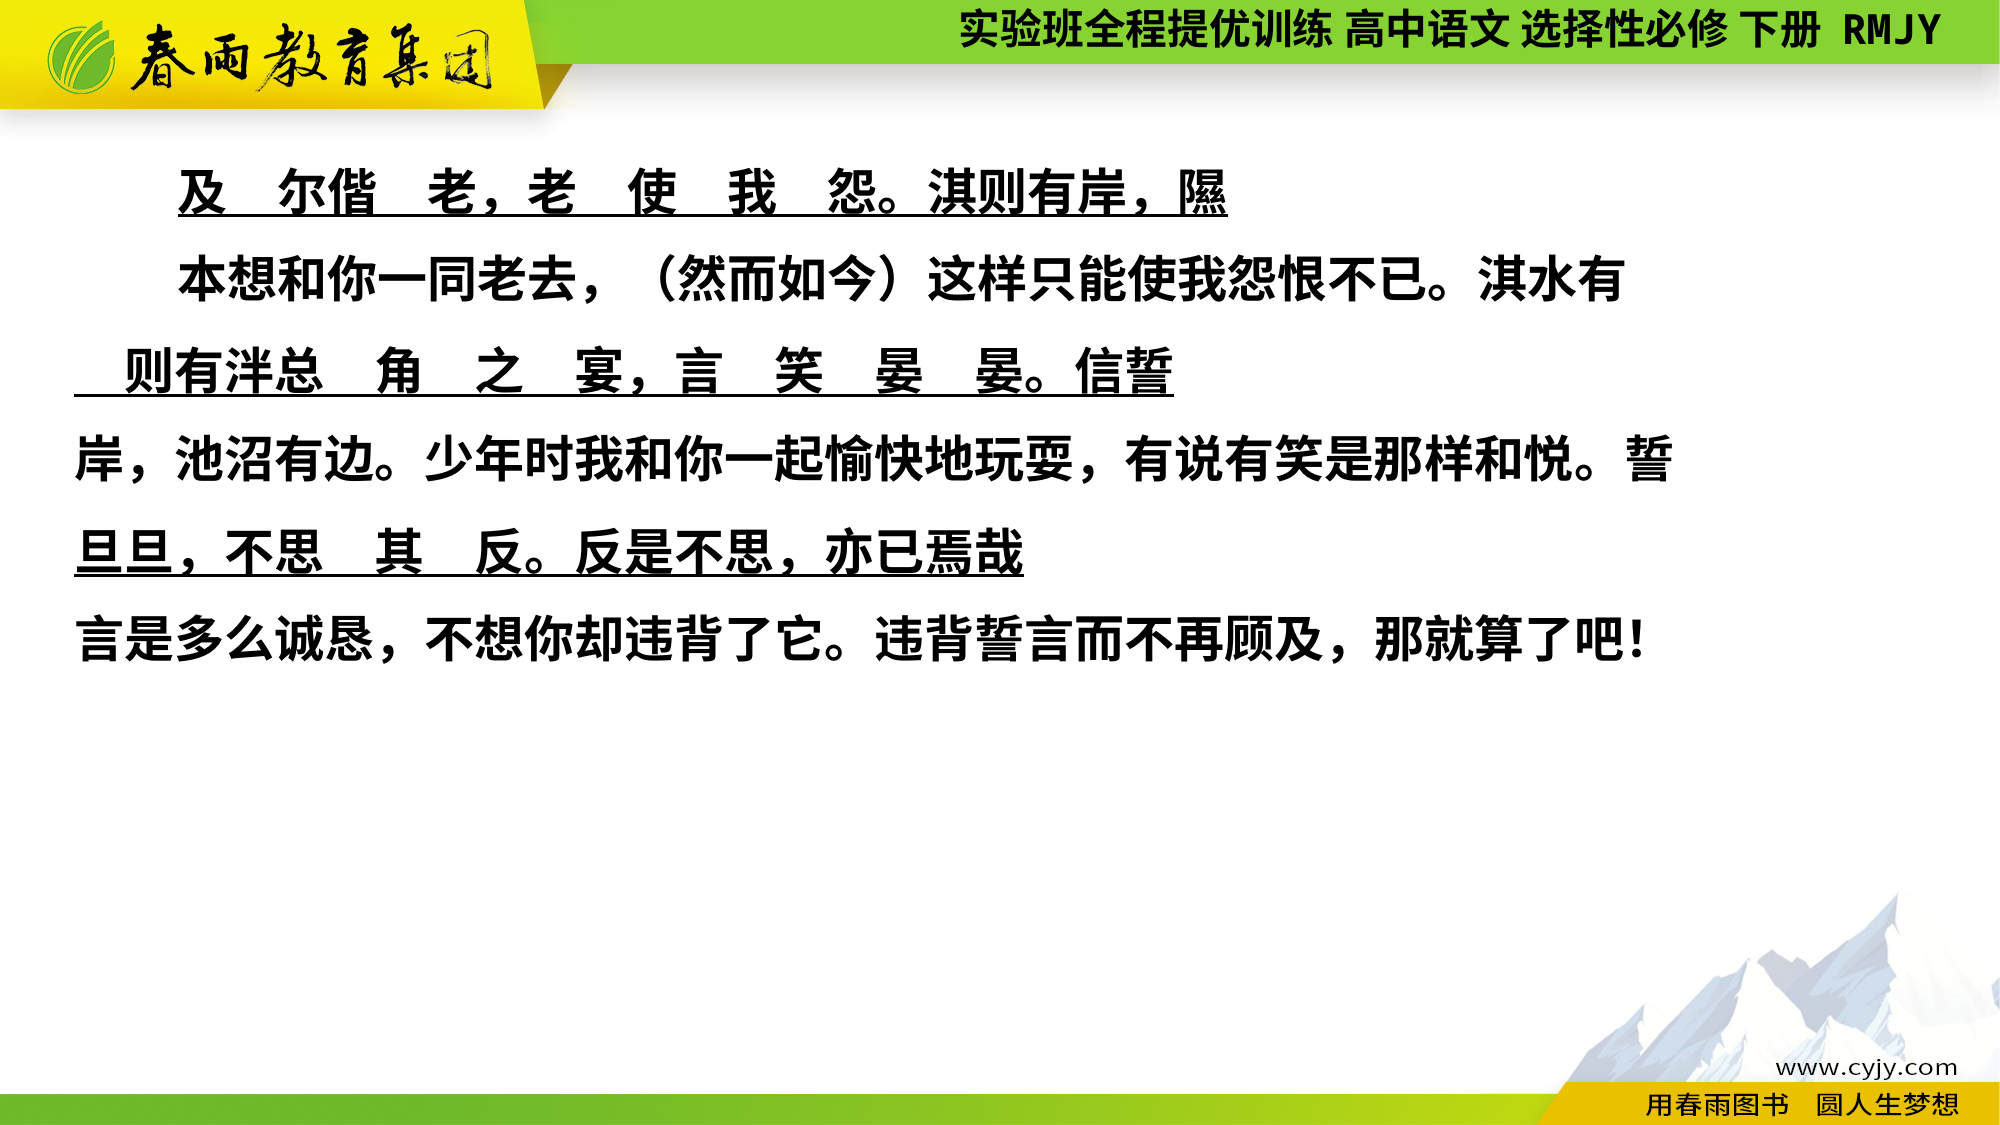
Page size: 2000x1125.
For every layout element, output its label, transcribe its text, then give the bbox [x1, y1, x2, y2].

picture [0, 0, 2000, 1125]
text_box 本想和你一同老去，（然而如今）这样只能使我怨恨不已。淇水有 岸，池沼有边。少年时我和你一起愉快地玩耍，有说有笑是那样和悦。誓 言是多么诚恳，不想你却违背了它。违背誓言而不再顾及，那就算了吧！ [59, 209, 1944, 675]
